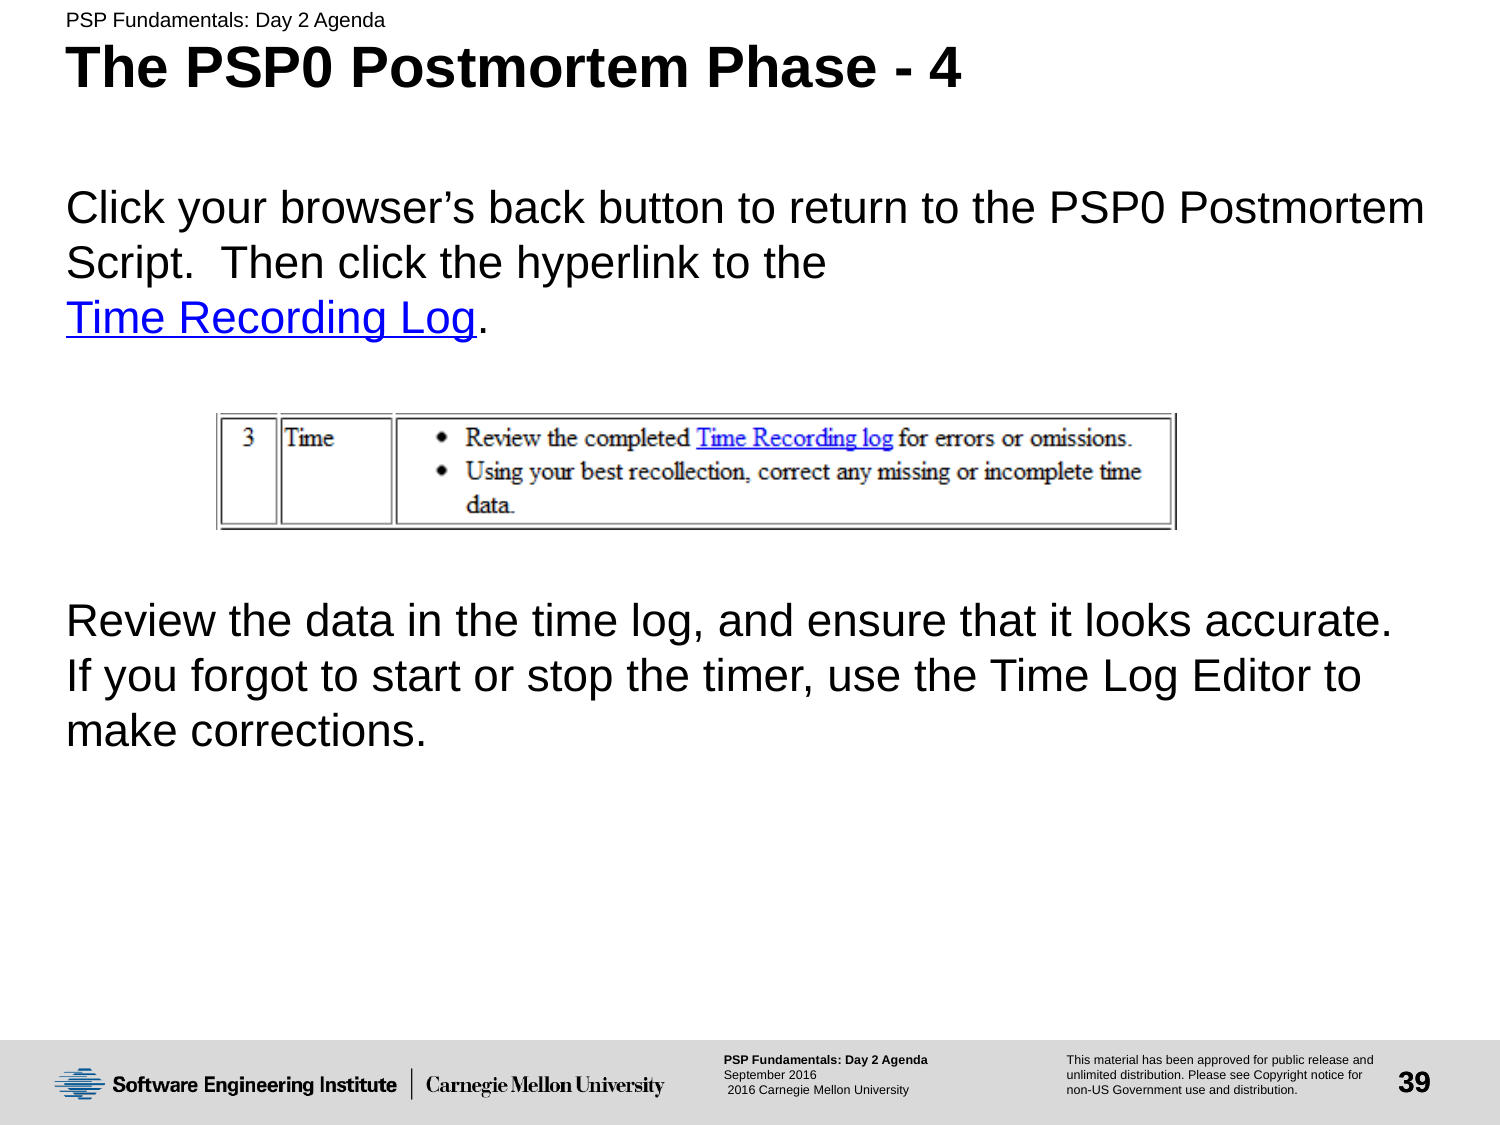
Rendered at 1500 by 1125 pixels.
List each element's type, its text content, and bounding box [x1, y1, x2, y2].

title The PSP0 Postmortem Phase - 4 [65, 37, 1430, 148]
list Click your browser’s back button to return to the PSP0 Postmortem Script. Then click the hyperlink to the Time Recording Log. Review the data in the time log, and ensure that it looks accurate. If you forgot to start or stop the timer, use the Time Log Editor to make corrections. [65, 177, 1431, 1000]
picture [46, 1061, 673, 1104]
picture [216, 413, 1177, 530]
